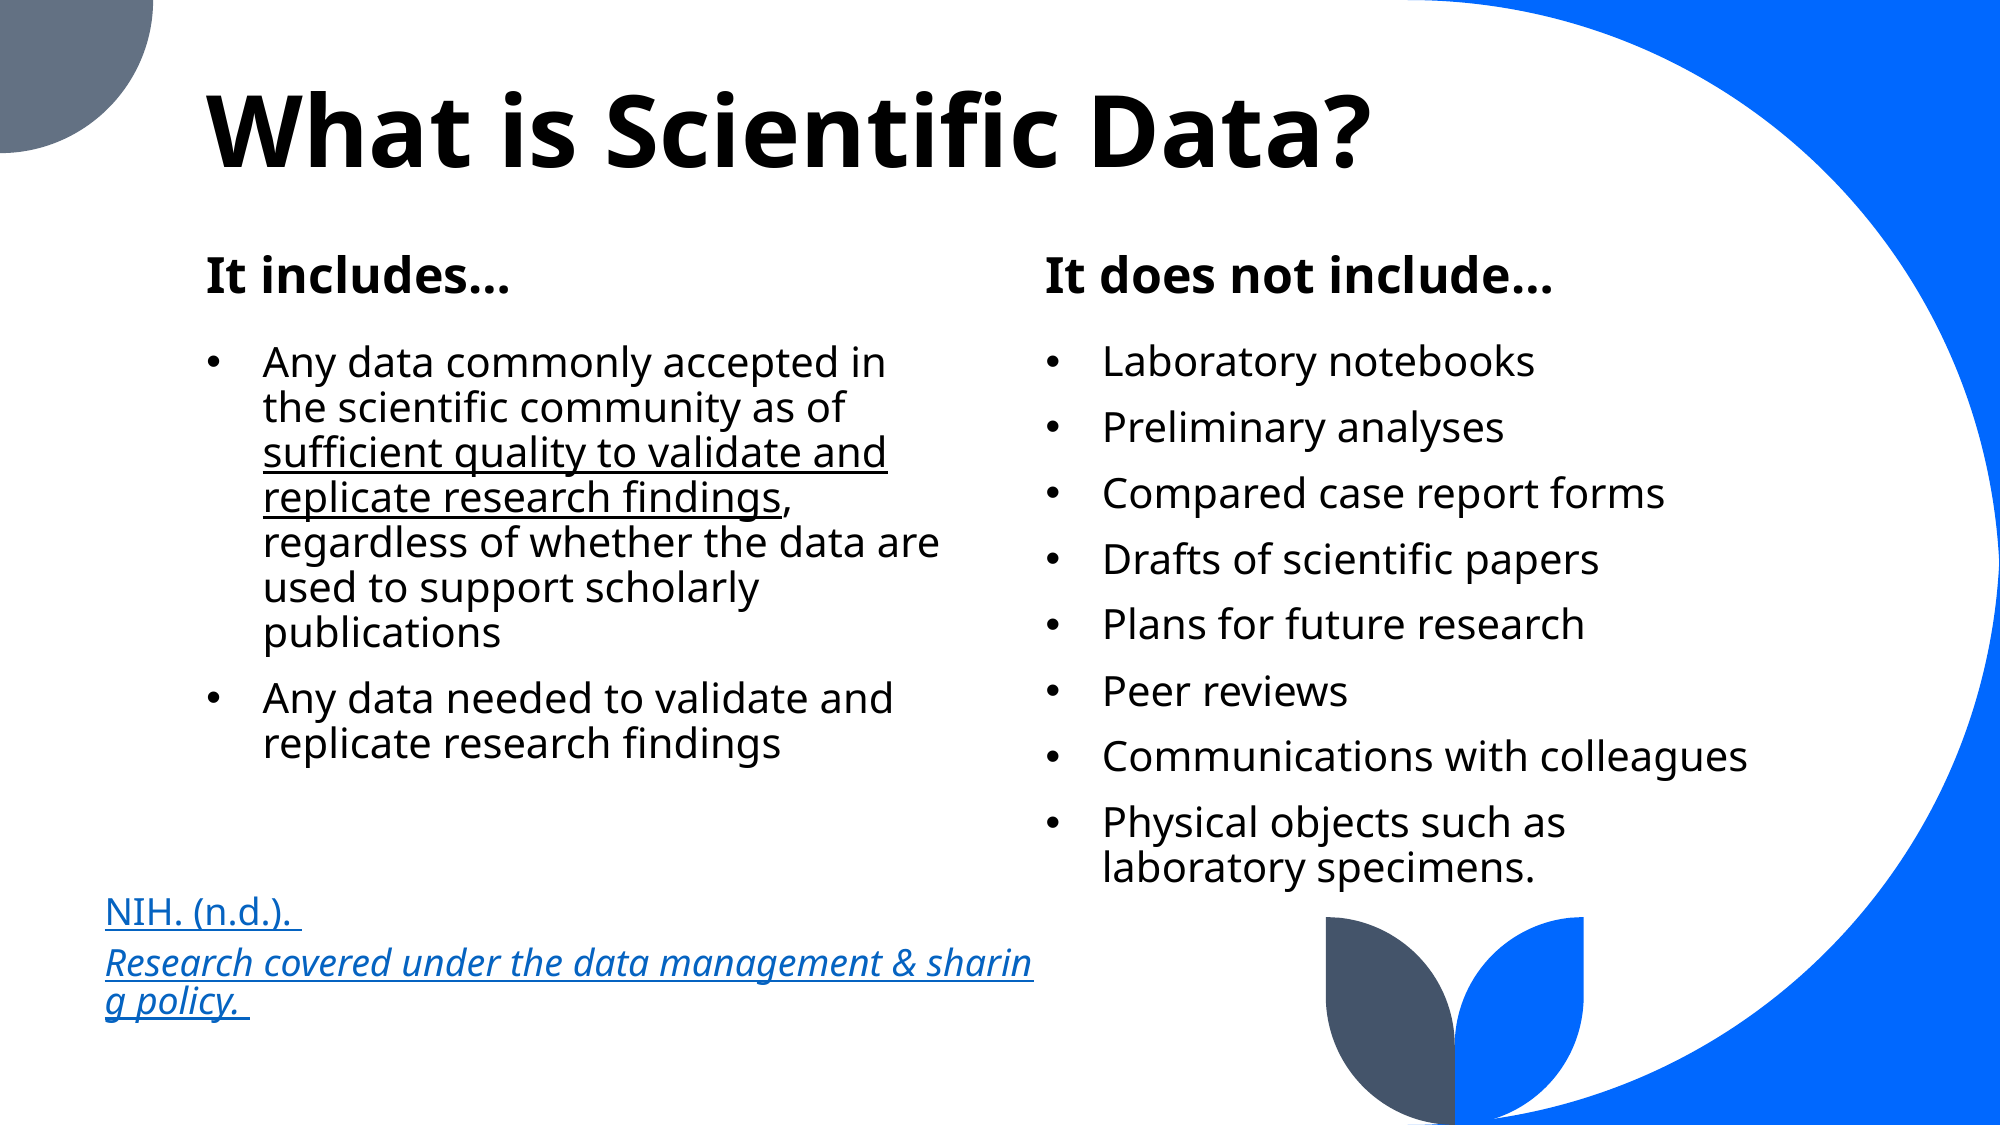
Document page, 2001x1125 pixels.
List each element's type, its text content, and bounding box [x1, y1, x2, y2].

text_box NIH. (n.d.). Research covered under the data management & sharing policy. [89, 880, 1059, 998]
list Any data commonly accepted in the scientific community as of sufficient quality to validate and replicate research findings, regardless of whether the data are used to support scholarly publications Any data needed to validate and replicate research findings [191, 333, 957, 798]
title What is Scientific Data? [191, 62, 1796, 197]
list Laboratory notebooks Preliminary analyses Compared case report forms Drafts of scientific papers Plans for future research Peer reviews Communications with colleagues Physical objects such as laboratory specimens. [1030, 333, 1796, 798]
list It does not include… [1030, 243, 1796, 329]
list It includes… [191, 243, 957, 329]
